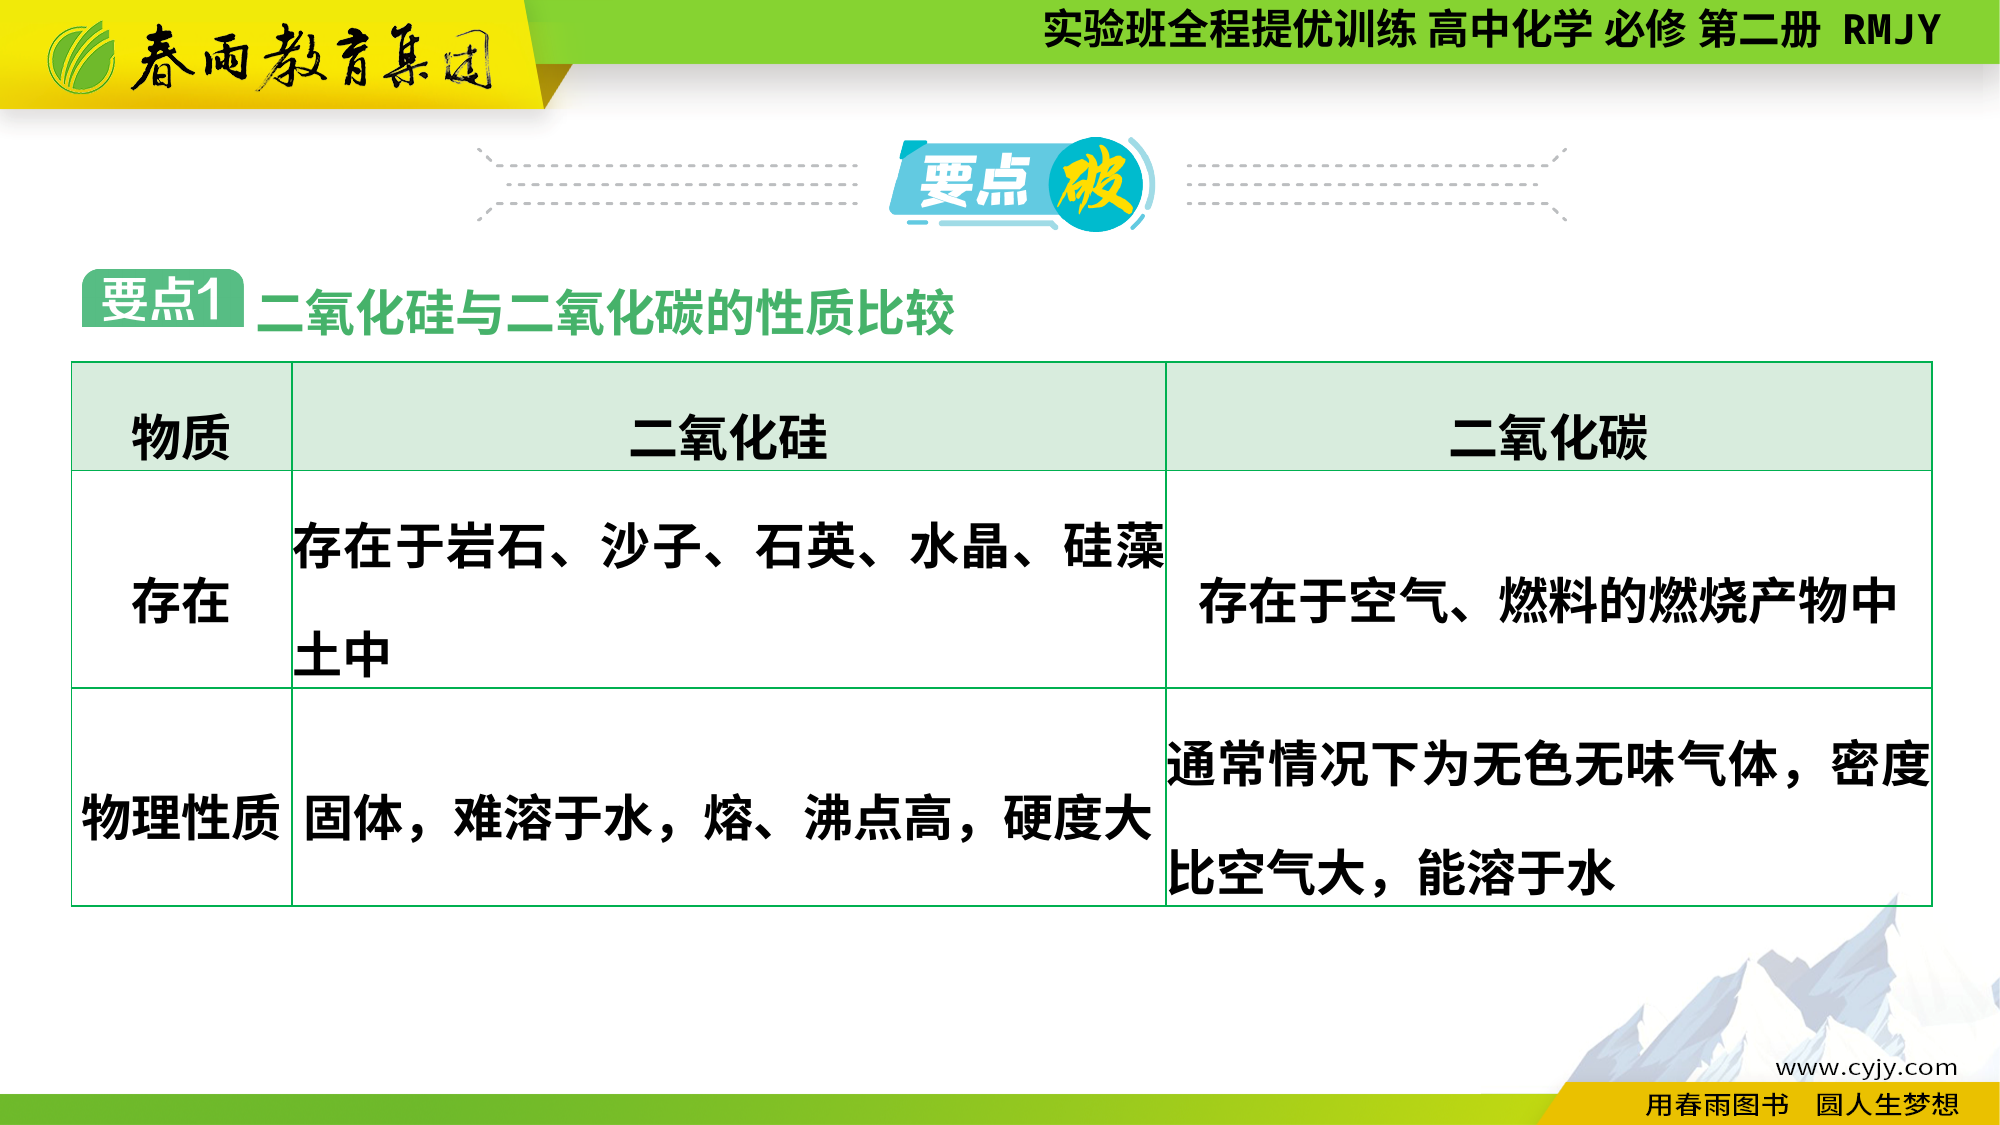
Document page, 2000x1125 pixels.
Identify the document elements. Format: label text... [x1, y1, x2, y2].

table_cell 物理性质 [72, 689, 291, 905]
picture [0, 0, 2000, 1125]
table_cell 存在 [72, 471, 291, 687]
table_cell 存在于岩石、沙子、石英、水晶、硅藻土中 [293, 471, 1165, 687]
table_cell 固体，难溶于水，熔、沸点高，硬度大 [293, 689, 1165, 905]
list 二氧化硅与二氧化碳的性质比较 [59, 243, 1944, 339]
table_cell 存在于空气、燃料的燃烧产物中 [1167, 471, 1931, 687]
table_header 二氧化硅 [293, 363, 1165, 470]
table_header 物质 [72, 363, 291, 470]
table_cell 通常情况下为无色无味气体，密度比空气大，能溶于水 [1167, 689, 1931, 905]
table_header 二氧化碳 [1167, 363, 1931, 470]
